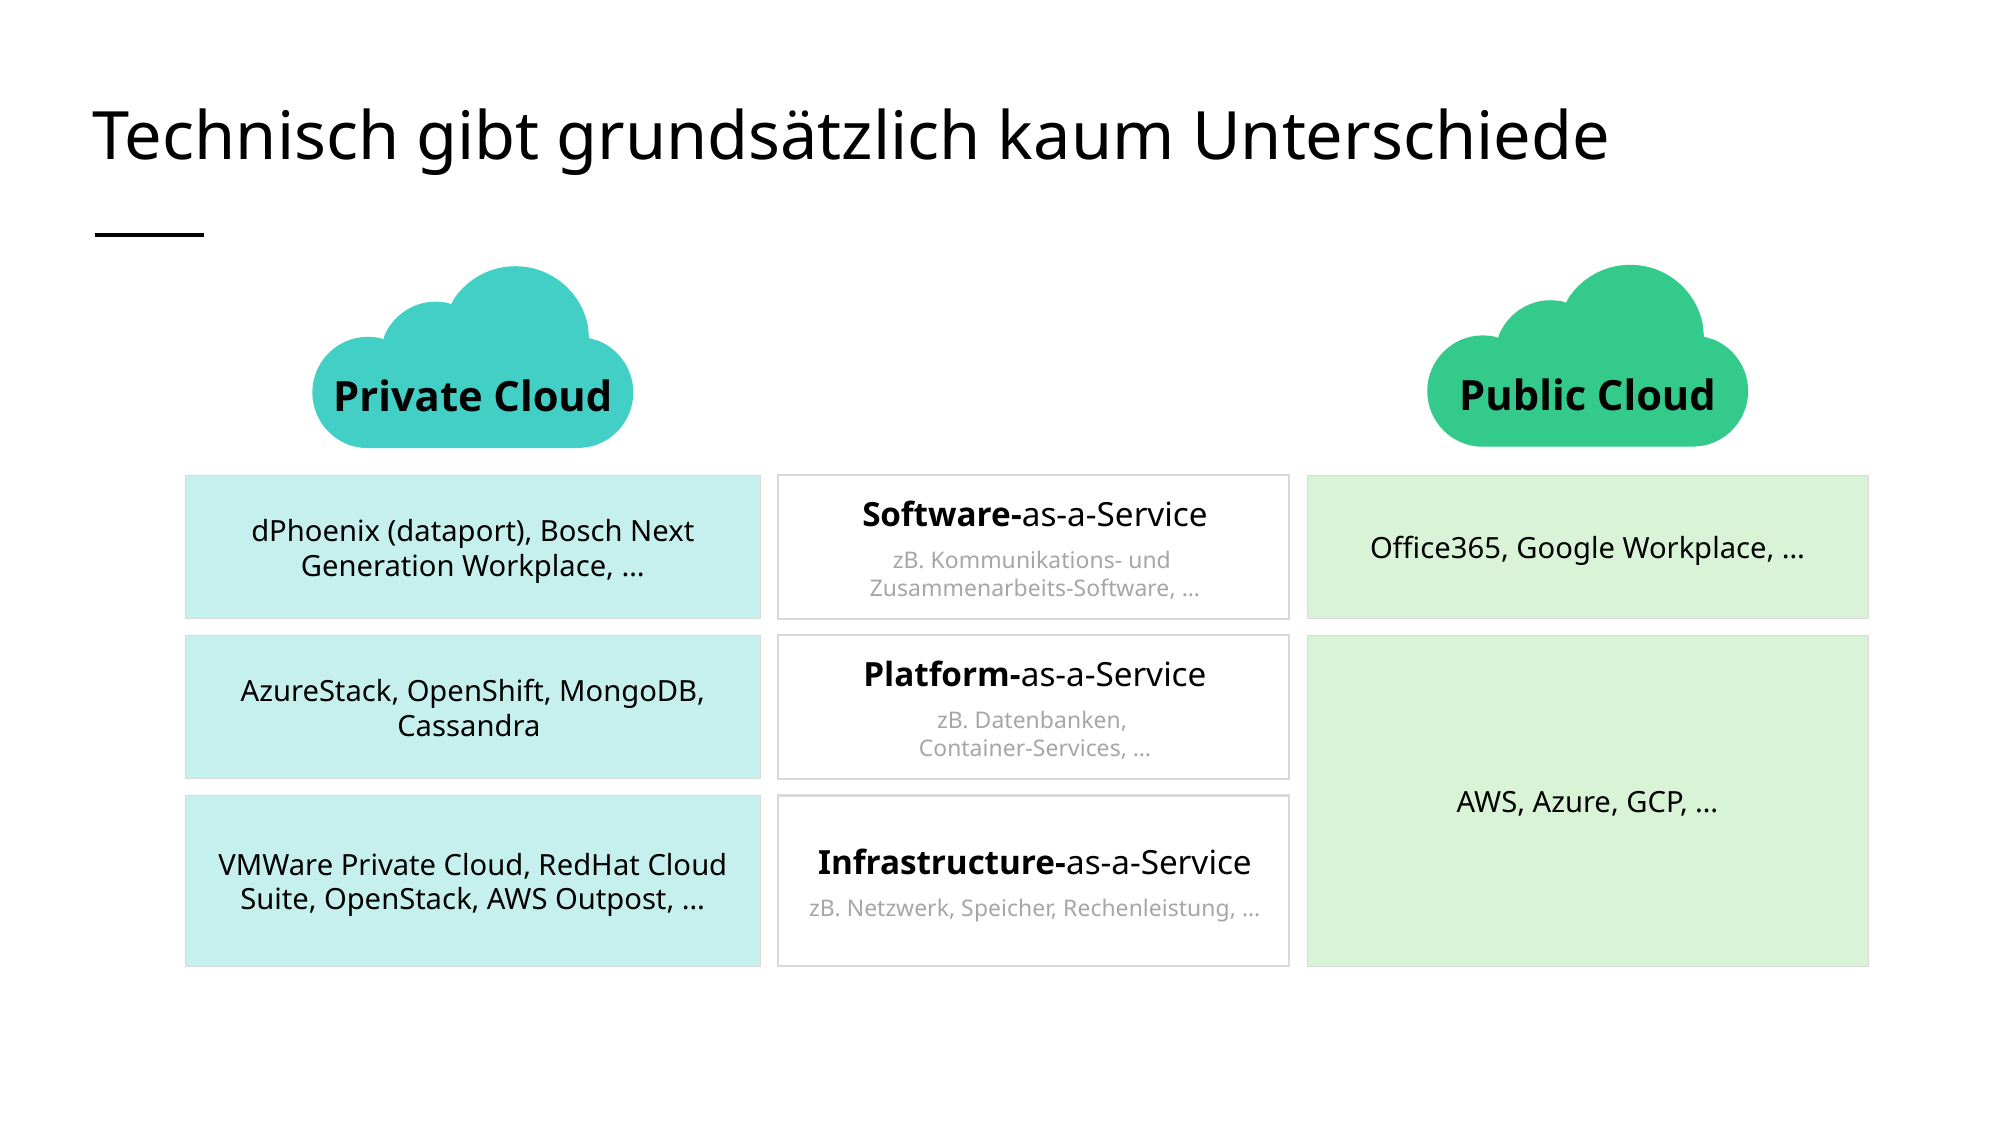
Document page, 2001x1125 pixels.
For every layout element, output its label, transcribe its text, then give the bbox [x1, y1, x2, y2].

text_box Private Cloud [311, 265, 635, 450]
text_box Platform-as-a-Service zB. Datenbanken, Container-Services, … [777, 634, 1290, 780]
text_box Infrastructure-as-a-Service zB. Netzwerk, Speicher, Rechenleistung, … [777, 794, 1290, 967]
text_box AzureStack, OpenShift, MongoDB, Cassandra [185, 635, 761, 779]
title Technisch gibt grundsätzlich kaum Unterschiede [77, 67, 1803, 197]
text_box VMWare Private Cloud, RedHat Cloud Suite, OpenStack, AWS Outpost, … [185, 795, 761, 967]
text_box AWS, Azure, GCP, … [1307, 635, 1869, 967]
text_box Public Cloud [1426, 263, 1750, 448]
text_box dPhoenix (dataport), Bosch Next Generation Workplace, … [185, 475, 761, 619]
text_box Software-as-a-Service zB. Kommunikations- und Zusammenarbeits-Software, … [777, 474, 1290, 620]
text_box Office365, Google Workplace, … [1307, 475, 1869, 619]
